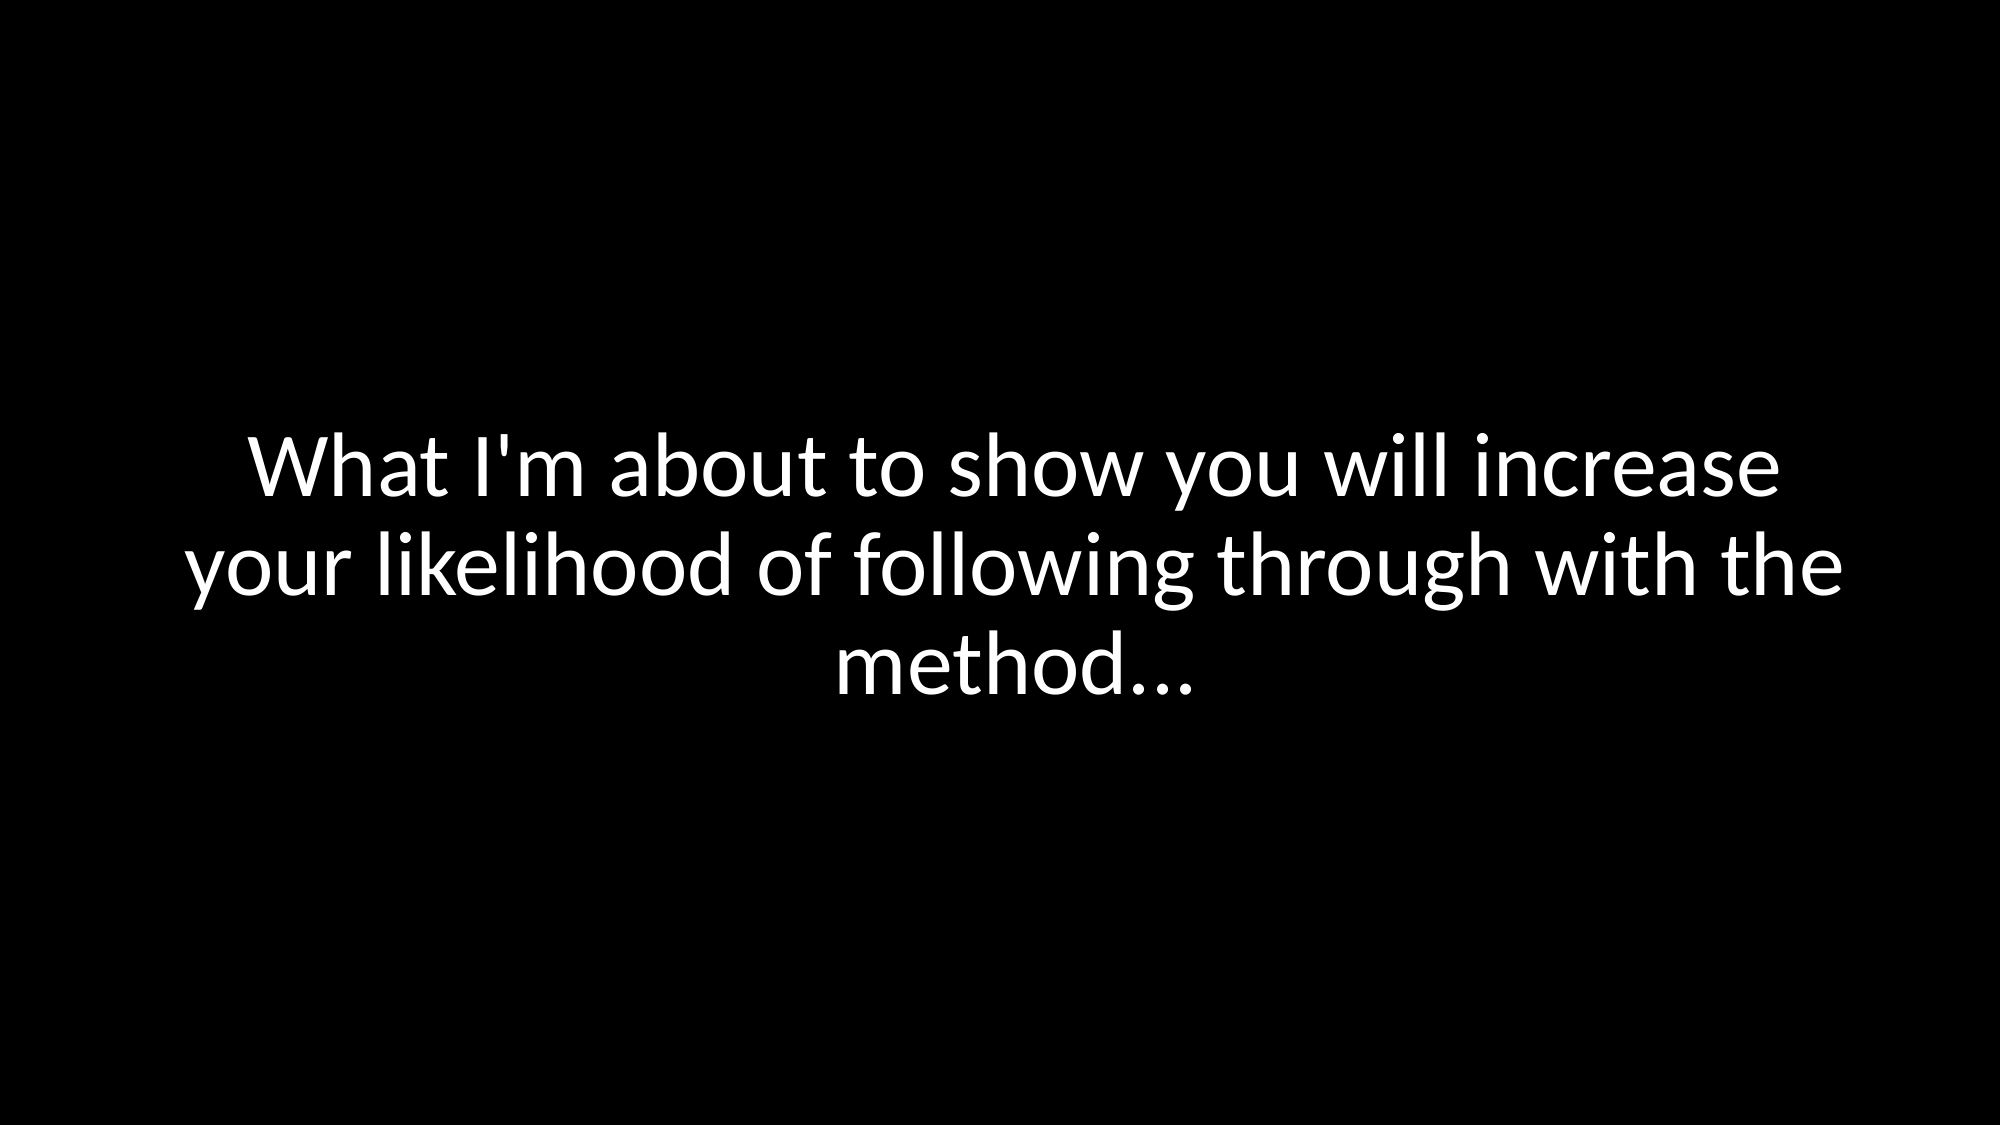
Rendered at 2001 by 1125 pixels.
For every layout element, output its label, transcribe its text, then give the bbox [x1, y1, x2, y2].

list What I'm about to show you will increase your likelihood of following through with the method... [153, 409, 1879, 965]
